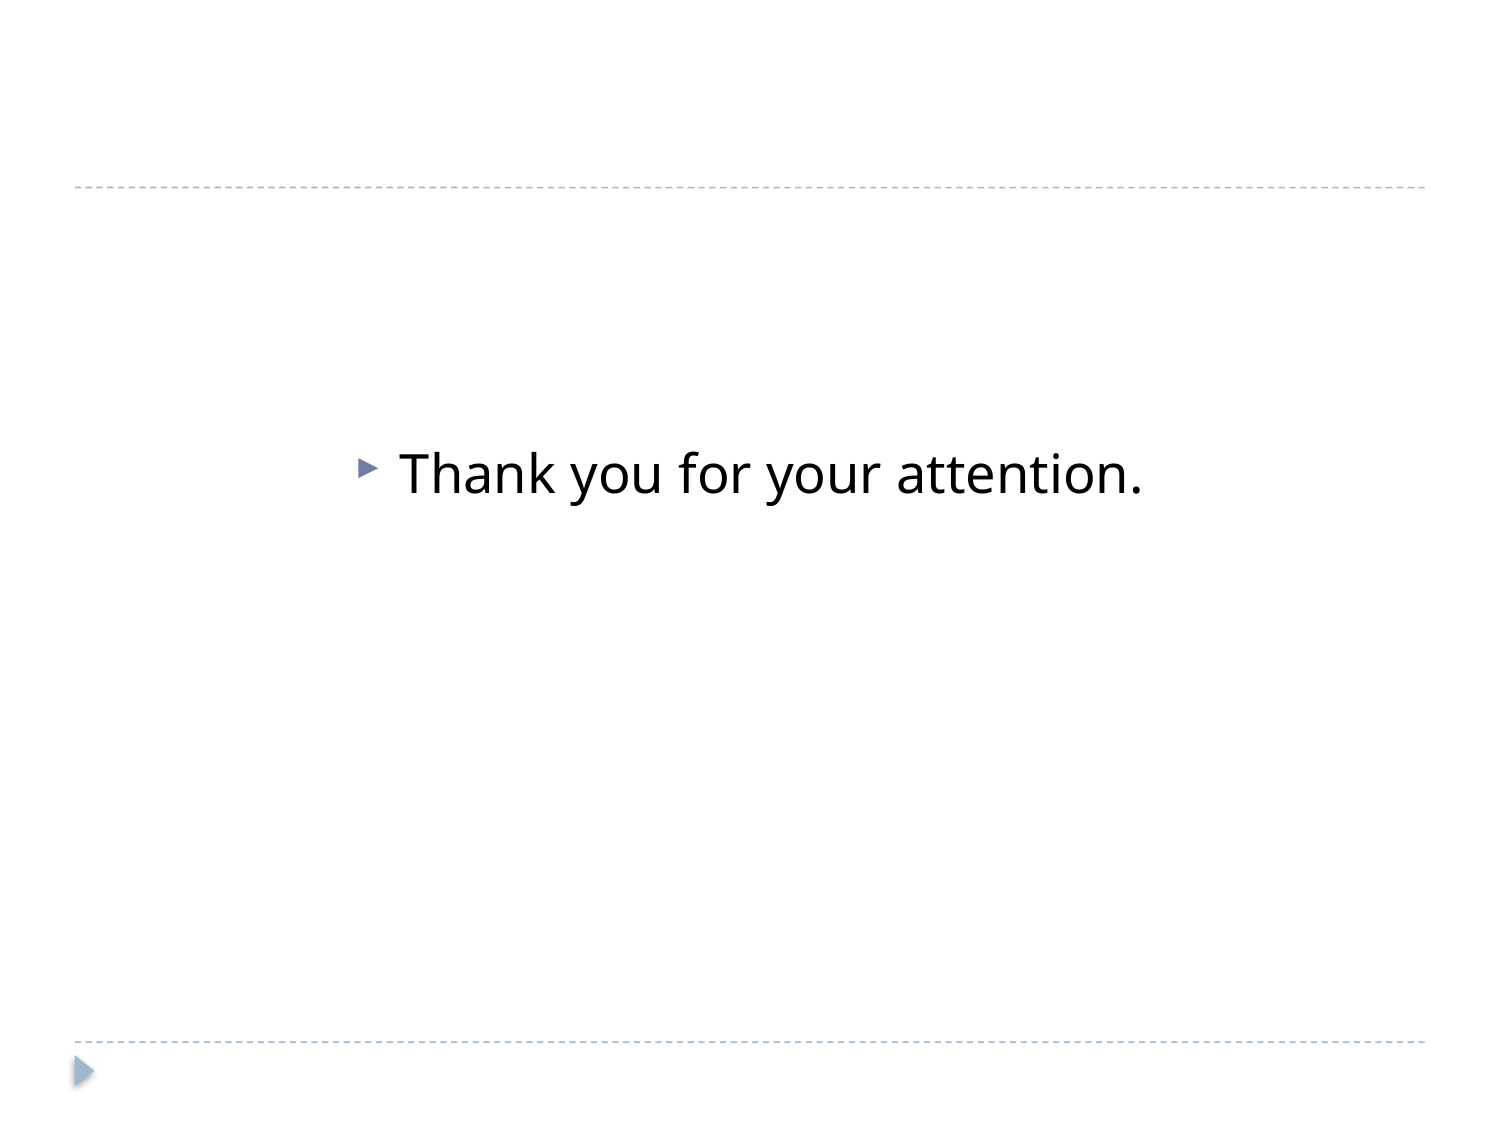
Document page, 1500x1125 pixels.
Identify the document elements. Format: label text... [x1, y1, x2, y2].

list Thank you for your attention. [75, 200, 1425, 1010]
